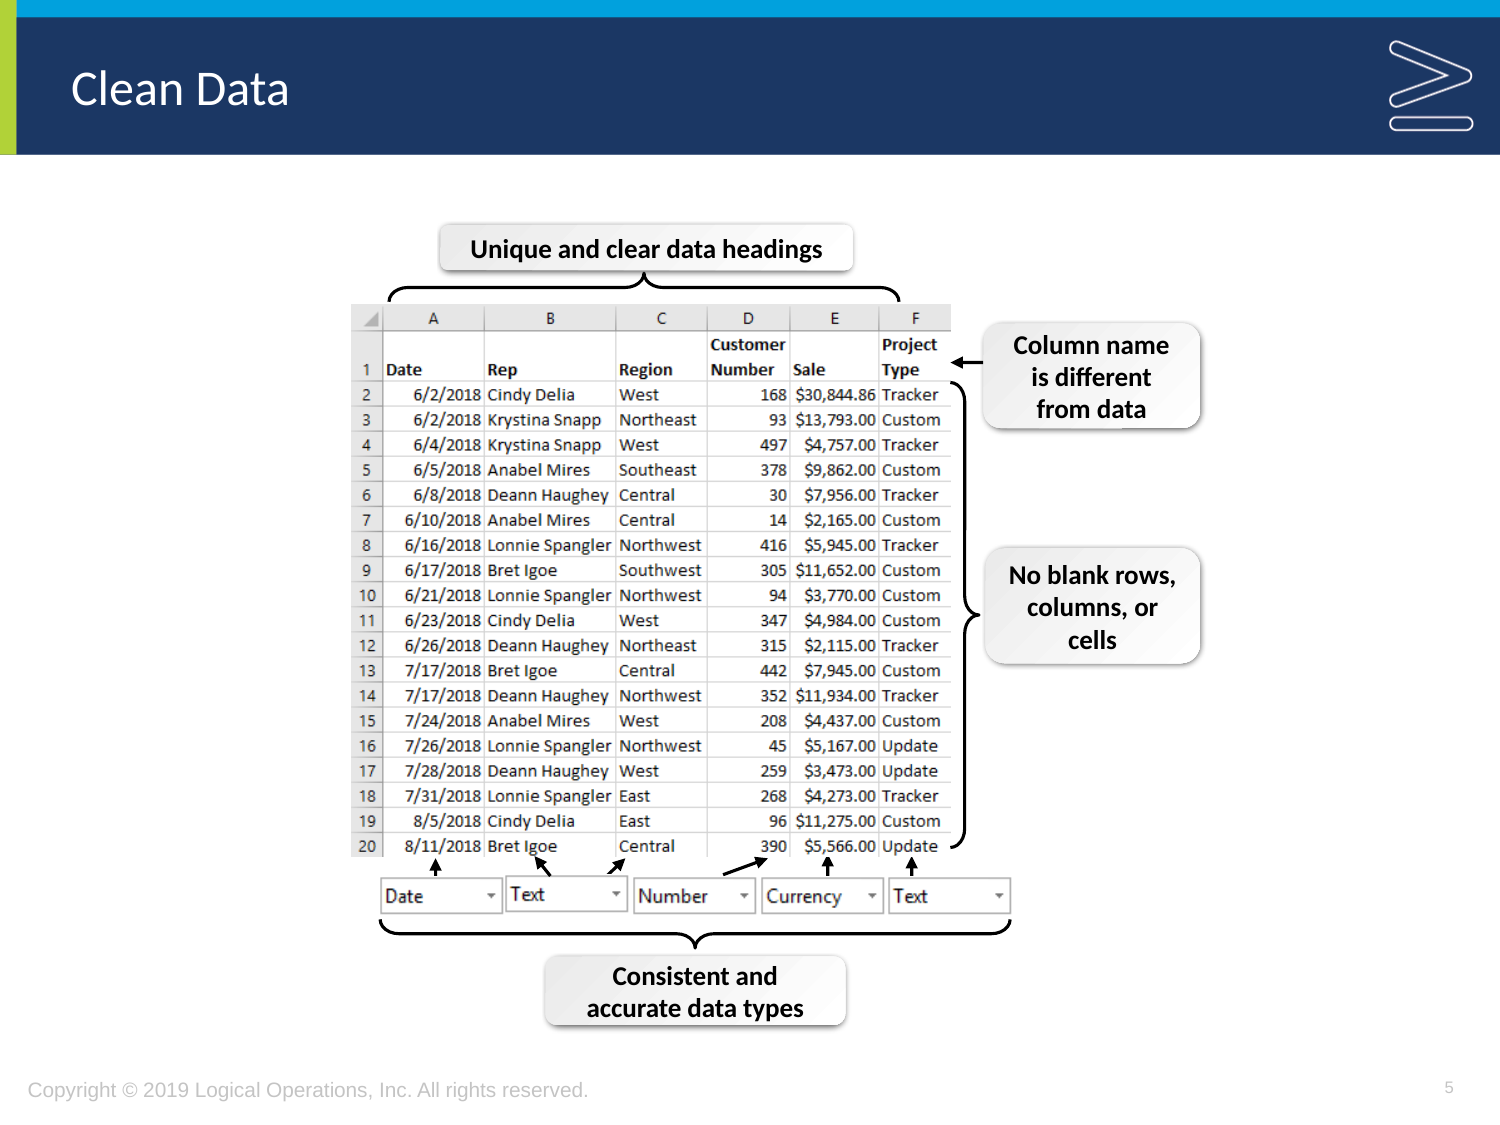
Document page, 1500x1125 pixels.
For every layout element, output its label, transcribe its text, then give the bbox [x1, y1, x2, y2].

slide_number 5 [1118, 1057, 1469, 1118]
title Clean Data [56, 16, 1350, 155]
picture [1350, 18, 1500, 155]
picture [0, 0, 56, 155]
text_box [351, 224, 1201, 1026]
